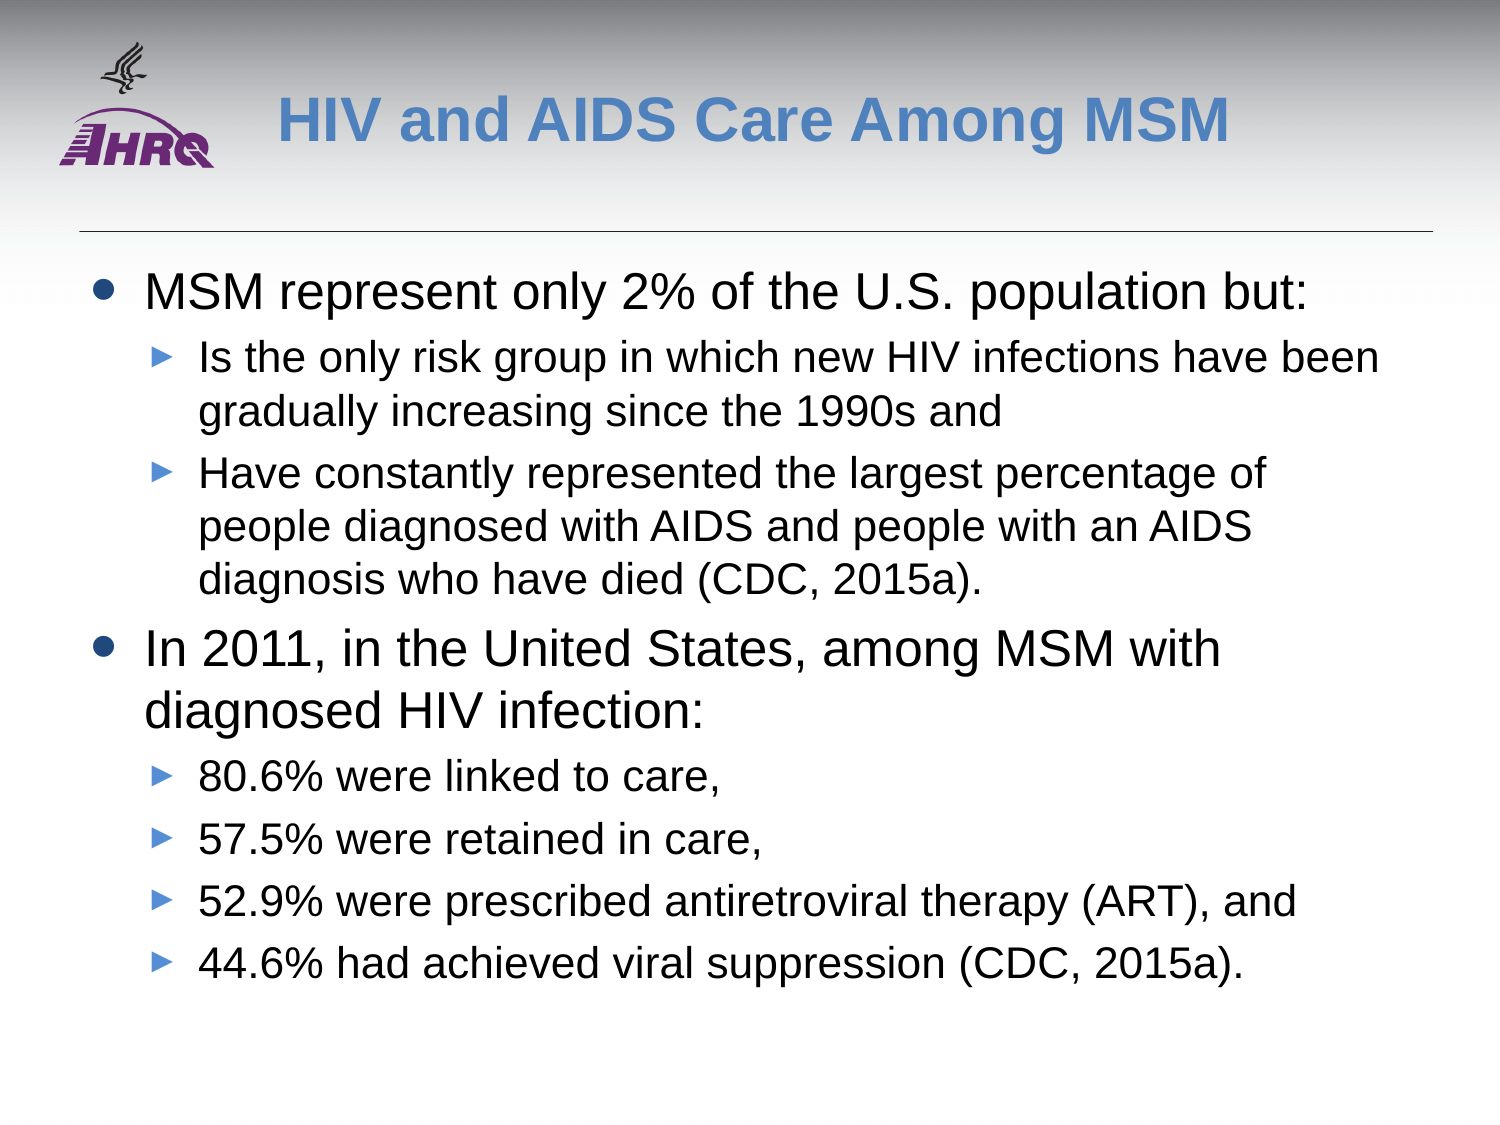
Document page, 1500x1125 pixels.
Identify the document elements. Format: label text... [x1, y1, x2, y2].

list MSM represent only 2% of the U.S. population but: Is the only risk group in which new HIV infections have been gradually increasing since the 1990s and Have constantly represented the largest percentage of people diagnosed with AIDS and people with an AIDS diagnosis who have died (CDC, 2015a). In 2011, in the United States, among MSM with diagnosed HIV infection: 80.6% were linked to care, 57.5% were retained in care, 52.9% were prescribed antiretroviral therapy (ART), and 44.6% had achieved viral suppression (CDC, 2015a). [75, 249, 1425, 1005]
title HIV and AIDS Care Among MSM [262, 45, 1425, 188]
picture [0, 0, 1500, 1125]
